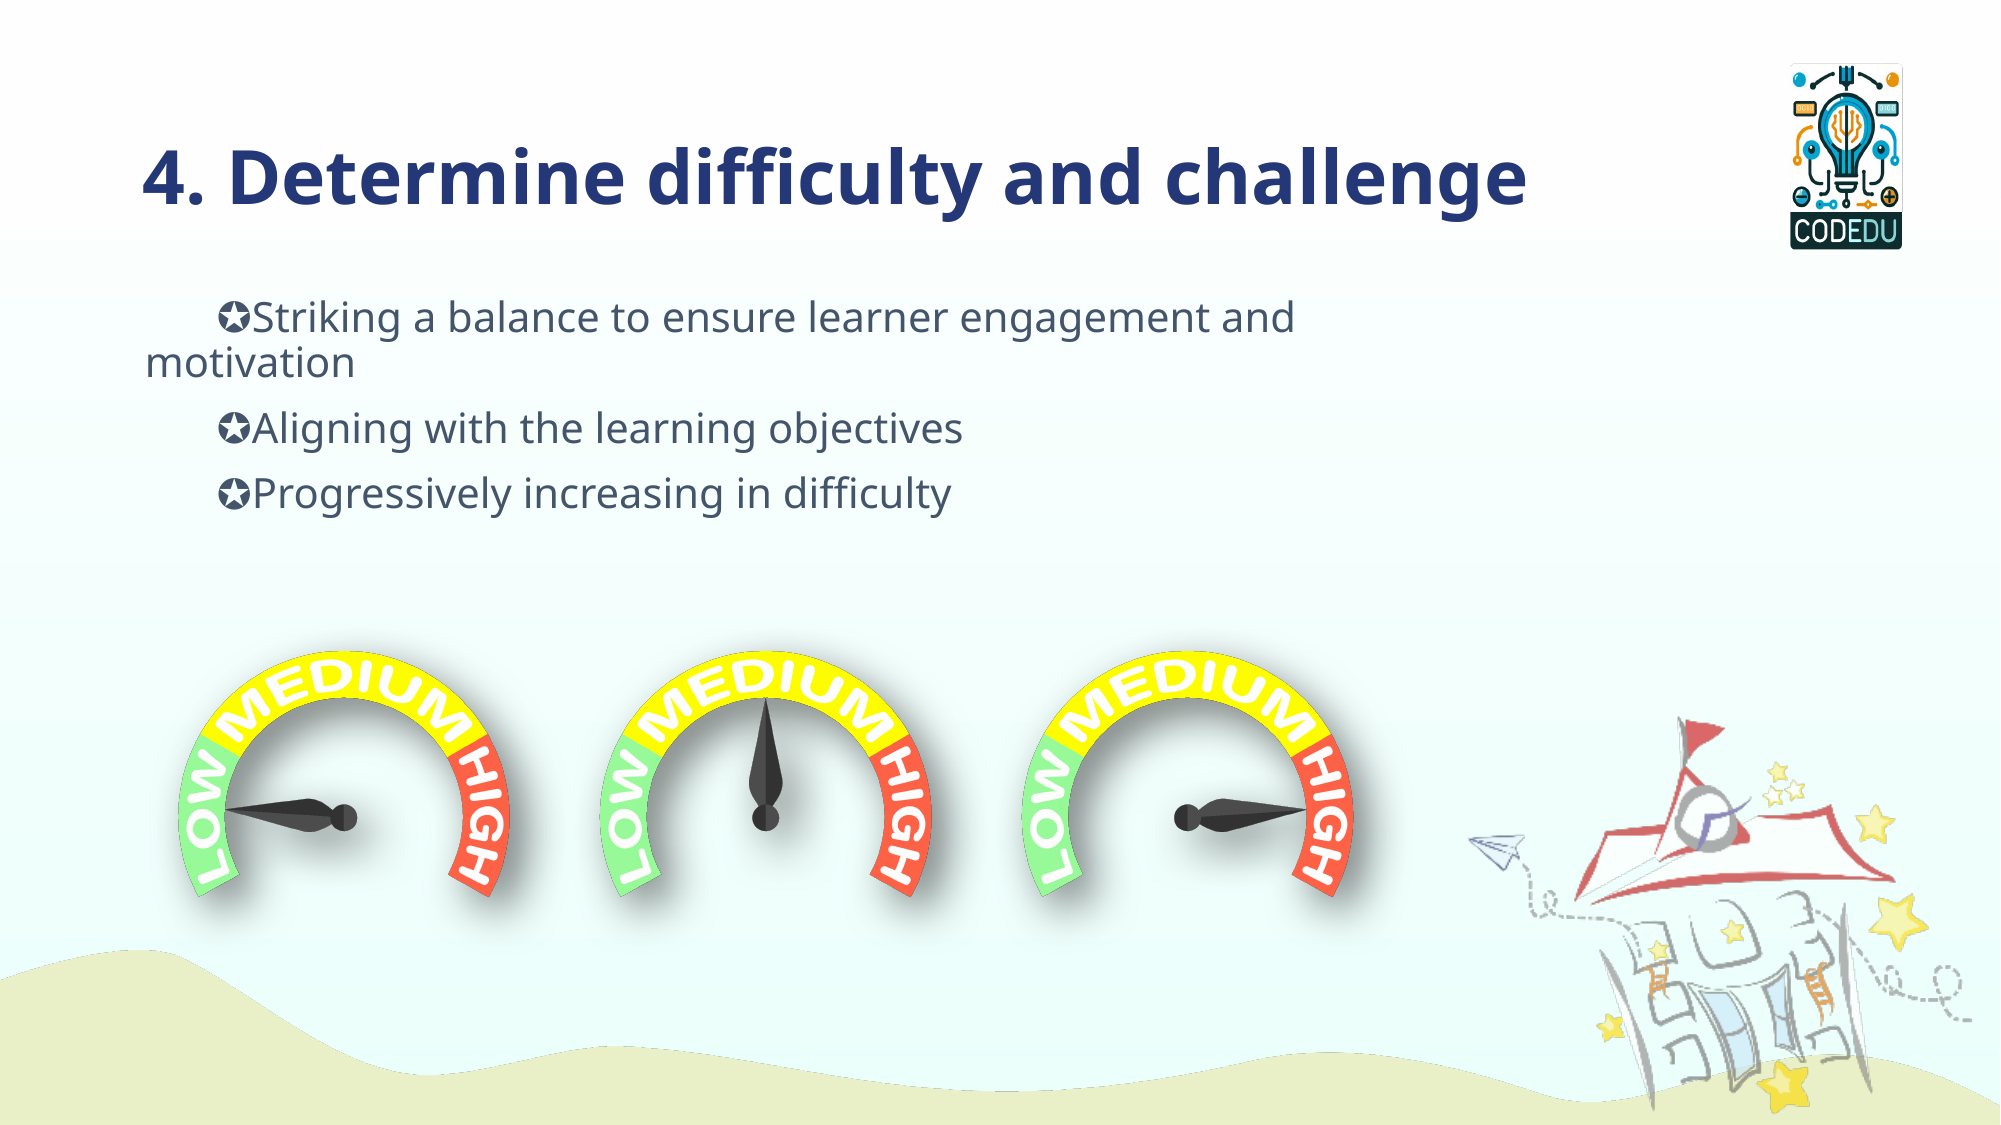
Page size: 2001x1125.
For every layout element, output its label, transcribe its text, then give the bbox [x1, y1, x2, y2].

picture [0, 530, 2000, 1125]
picture [1691, 0, 2001, 357]
list Striking a balance to ensure learner engagement and motivation Aligning with the learning objectives Progressively increasing in difficulty [127, 288, 1385, 520]
title 4. Determine difficulty and challenge [127, 71, 1691, 289]
